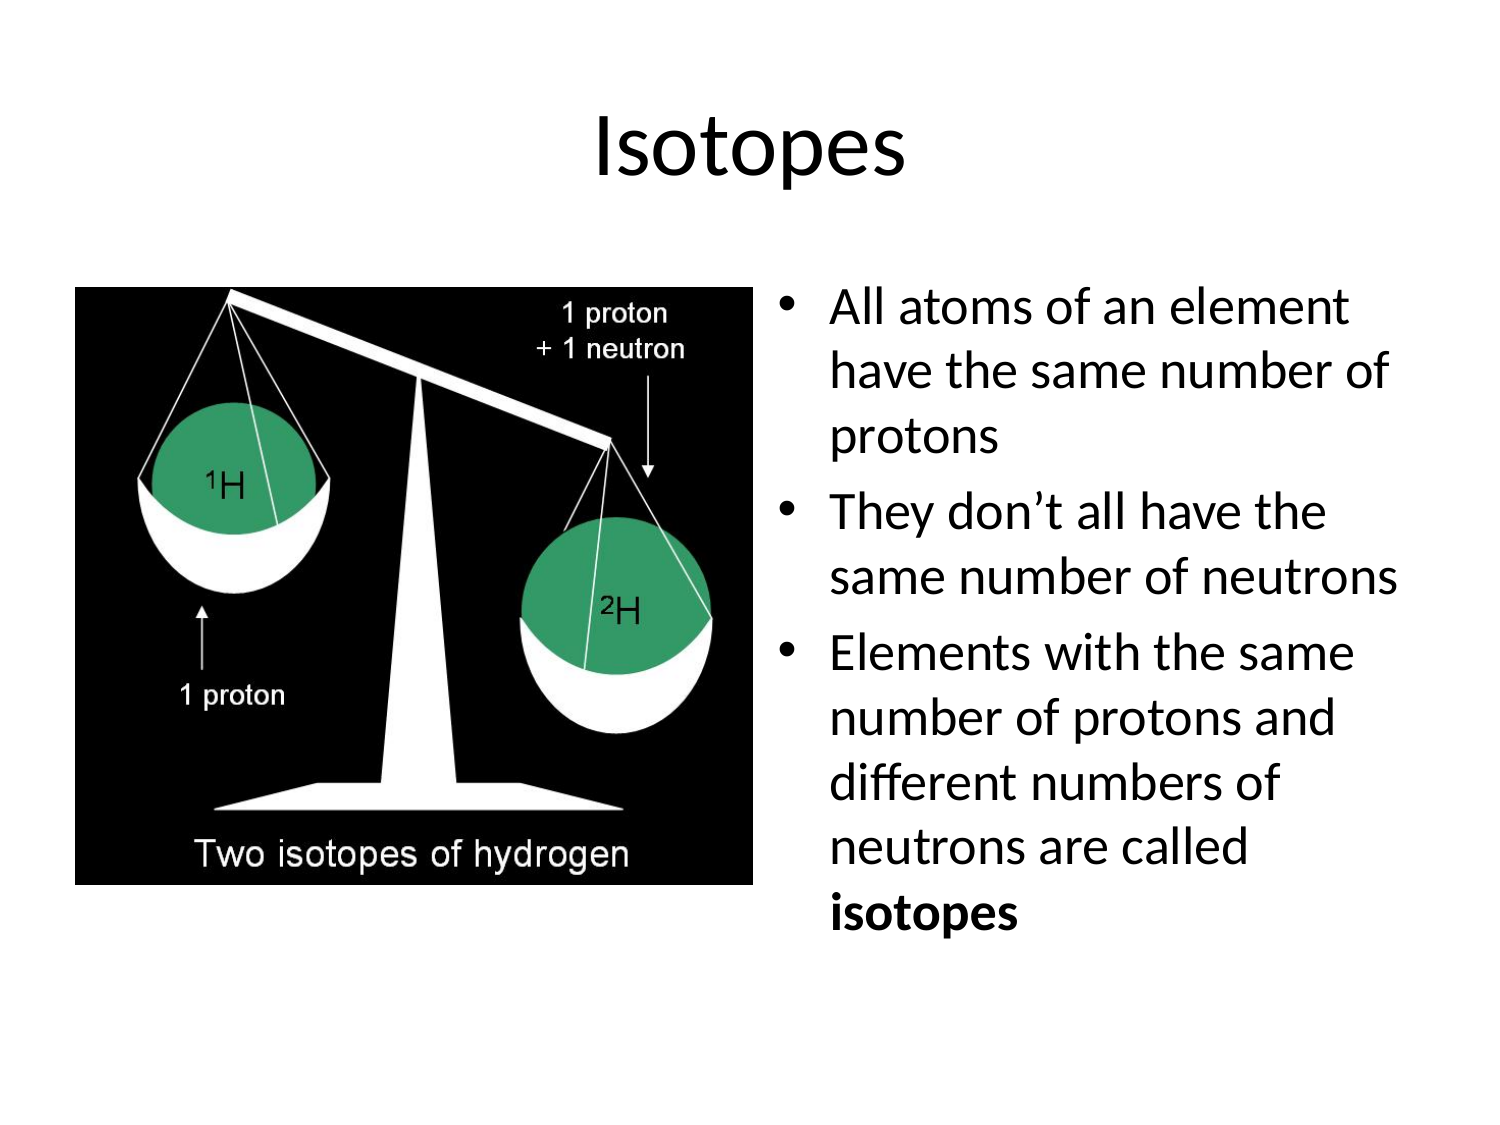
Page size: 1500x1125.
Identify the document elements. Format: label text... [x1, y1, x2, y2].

title Isotopes [75, 45, 1425, 233]
picture [74, 287, 753, 886]
list All atoms of an element have the same number of protons They don’t all have the same number of neutrons Elements with the same number of protons and different numbers of neutrons are called isotopes [762, 262, 1425, 1005]
